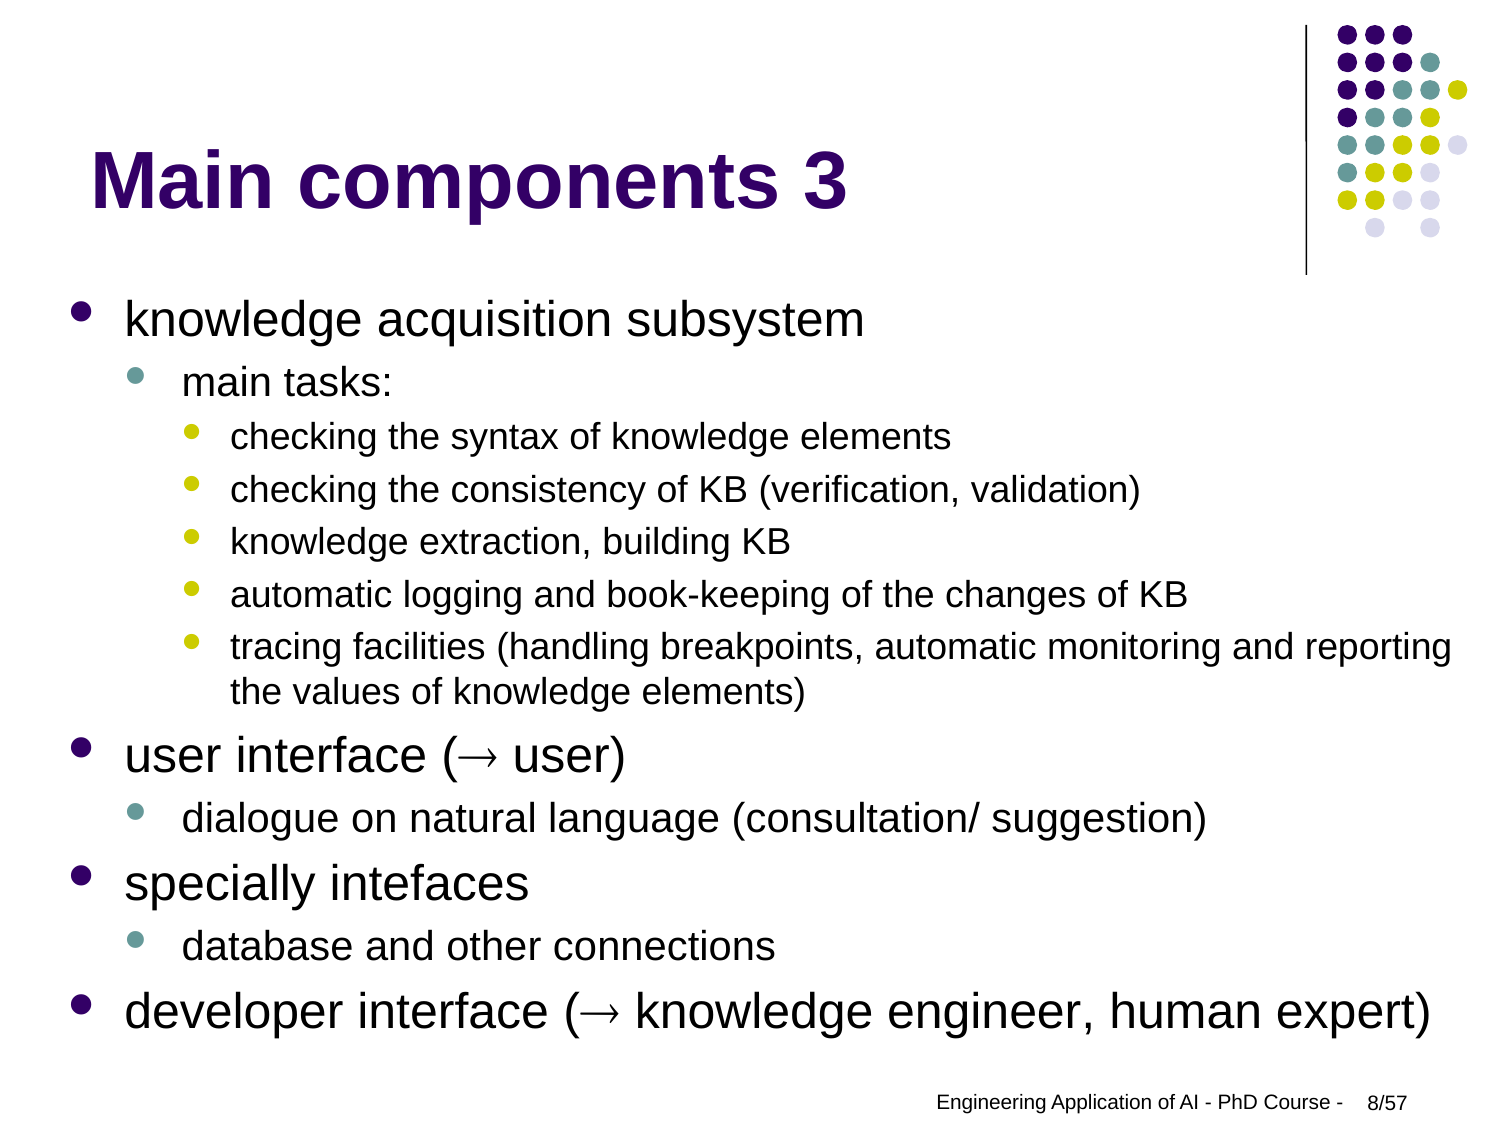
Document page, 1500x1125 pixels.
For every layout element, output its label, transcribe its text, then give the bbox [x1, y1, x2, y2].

footer Engineering Application of AI - PhD Course - [855, 1080, 1365, 1125]
list knowledge acquisition subsystem main tasks: checking the syntax of knowledge elements checking the consistency of KB (verification, validation) knowledge extraction, building KB automatic logging and book-keeping of the changes of KB tracing facilities (handling breakpoints, automatic monitoring and reporting the values of knowledge elements) user interface ( user) dialogue on natural language (consultation/ suggestion) specially intefaces database and other connections developer interface ( knowledge engineer, human expert) [52, 278, 1500, 1003]
title Main components 3 [74, 19, 1313, 233]
slide_number 8/57 [1352, 1082, 1448, 1125]
